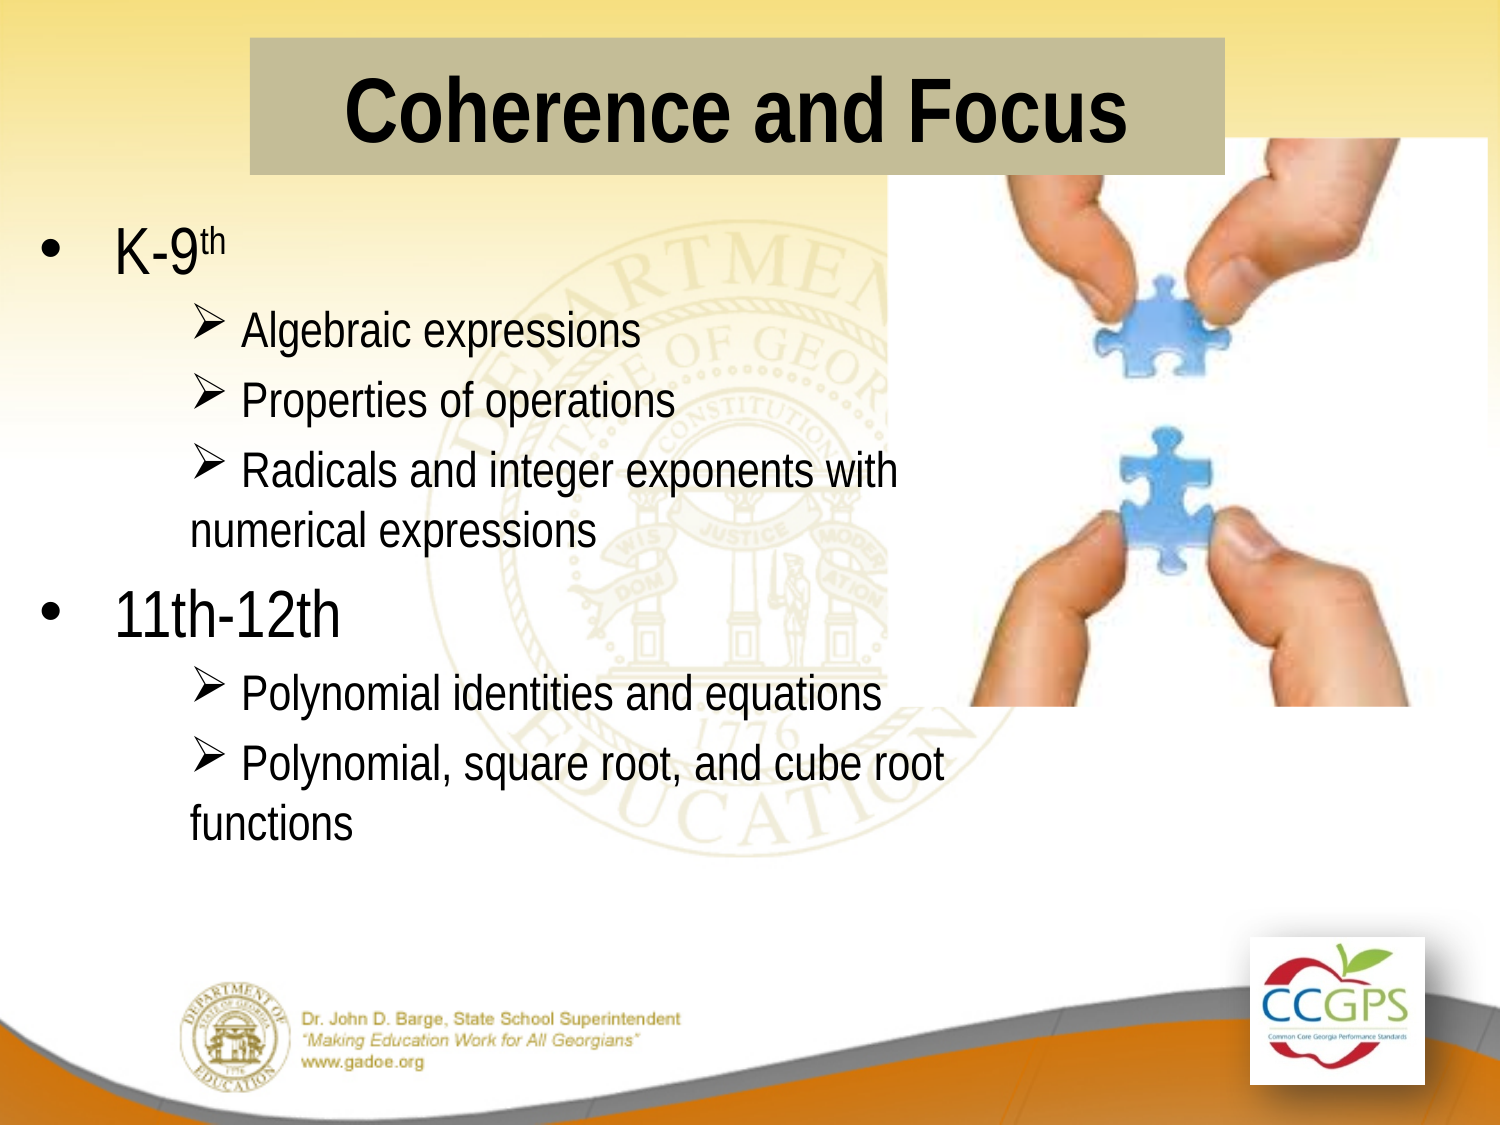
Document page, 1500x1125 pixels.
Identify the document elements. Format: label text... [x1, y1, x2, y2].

subtitle K-9th Algebraic expressions Properties of operations Radicals and integer exponents with numerical expressions 11th-12th Polynomial identities and equations Polynomial, square root, and cube root functions [24, 199, 1001, 1063]
picture [0, 0, 1500, 1125]
title Coherence and Focus [249, 37, 1226, 176]
